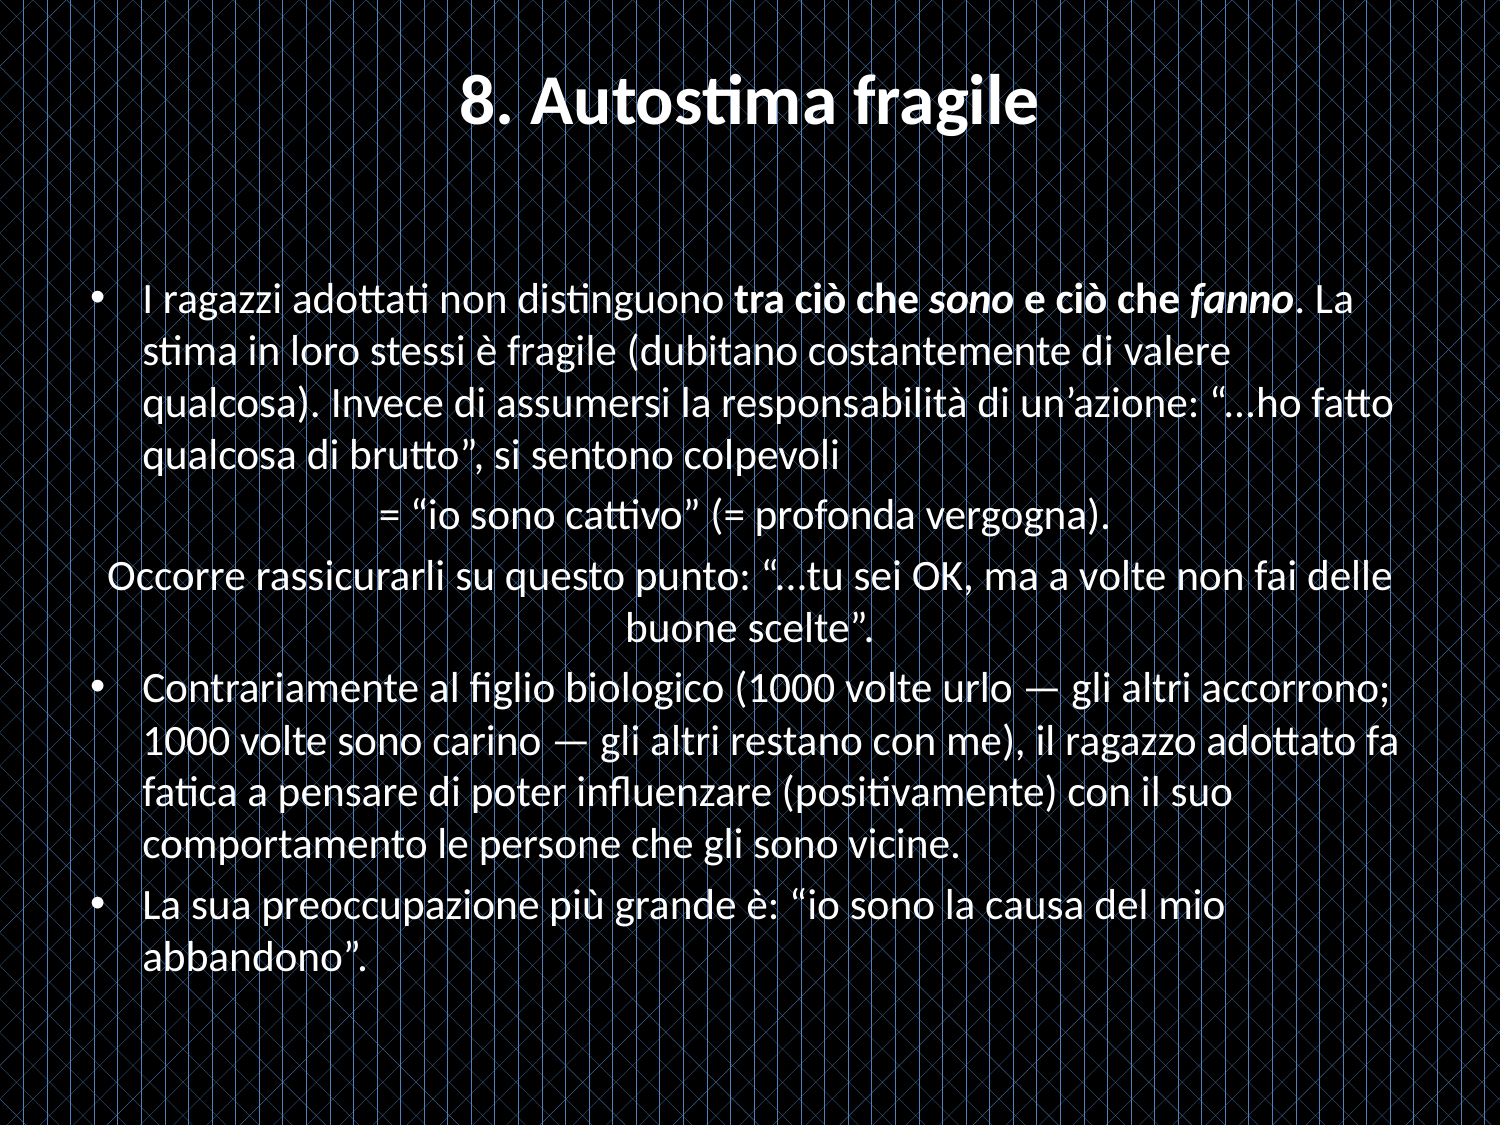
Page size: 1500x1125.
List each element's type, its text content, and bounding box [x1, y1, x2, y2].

title 8. Autostima fragile [75, 45, 1425, 233]
list I ragazzi adottati non distinguono tra ciò che sono e ciò che fanno. La stima in loro stessi è fragile (dubitano costantemente di valere qualcosa). Invece di assumersi la responsabilità di un’azione: “...ho fatto qualcosa di brutto”, si sentono colpevoli = “io sono cattivo” (= profonda vergogna). Occorre rassicurarli su questo punto: “...tu sei OK, ma a volte non fai delle buone scelte”. Contrariamente al figlio biologico (1000 volte urlo — gli altri accorrono; 1000 volte sono carino — gli altri restano con me), il ragazzo adottato fa fatica a pensare di poter influenzare (positivamente) con il suo comportamento le persone che gli sono vicine. La sua preoccupazione più grande è: “io sono la causa del mio abbandono”. [75, 262, 1425, 1005]
